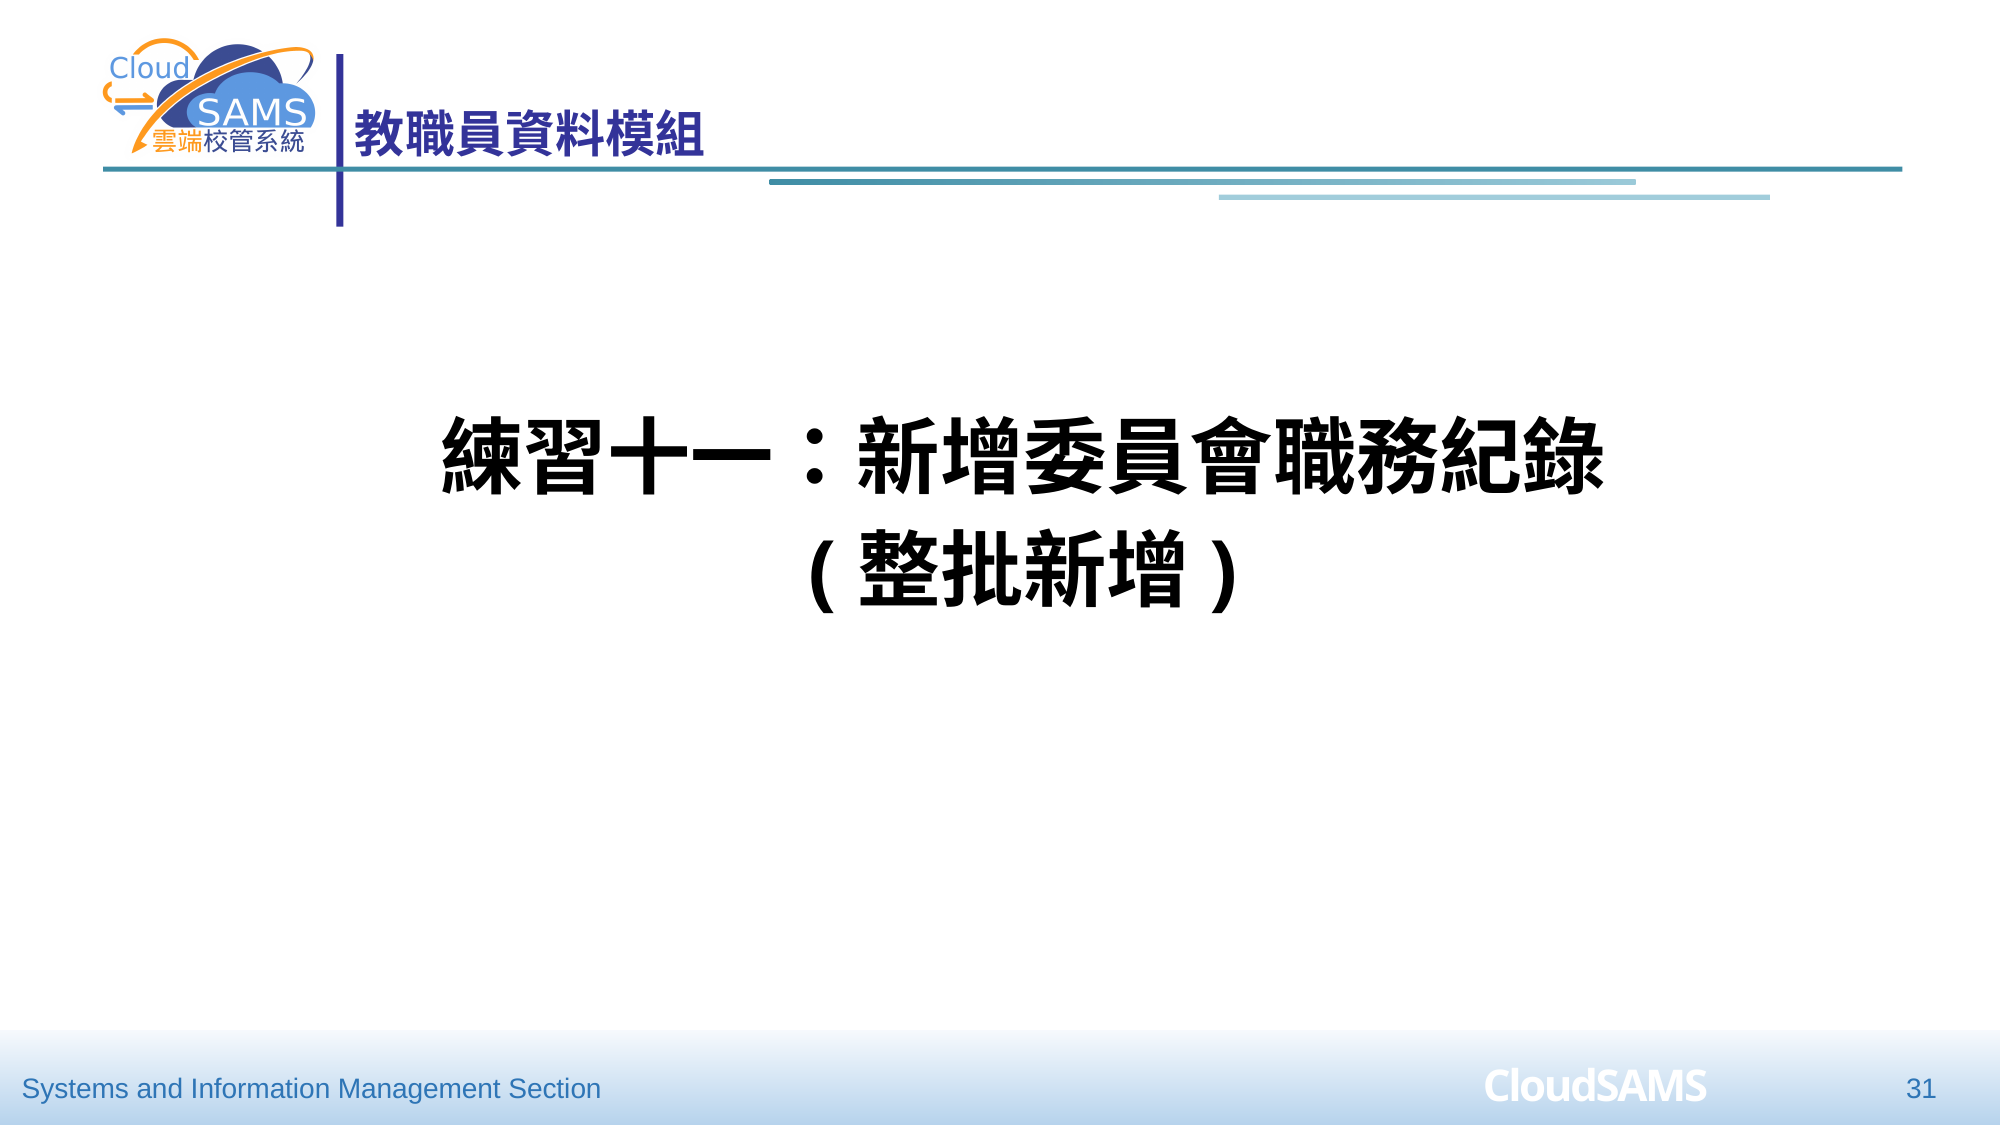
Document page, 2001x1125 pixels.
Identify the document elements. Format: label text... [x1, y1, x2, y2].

text_box 練習十一：新增委員會職務紀錄 (整批新增) [409, 397, 1638, 625]
picture [87, 7, 349, 175]
title 教職員資料模組 [340, 44, 1907, 170]
slide_number 31 [1755, 1063, 1952, 1125]
